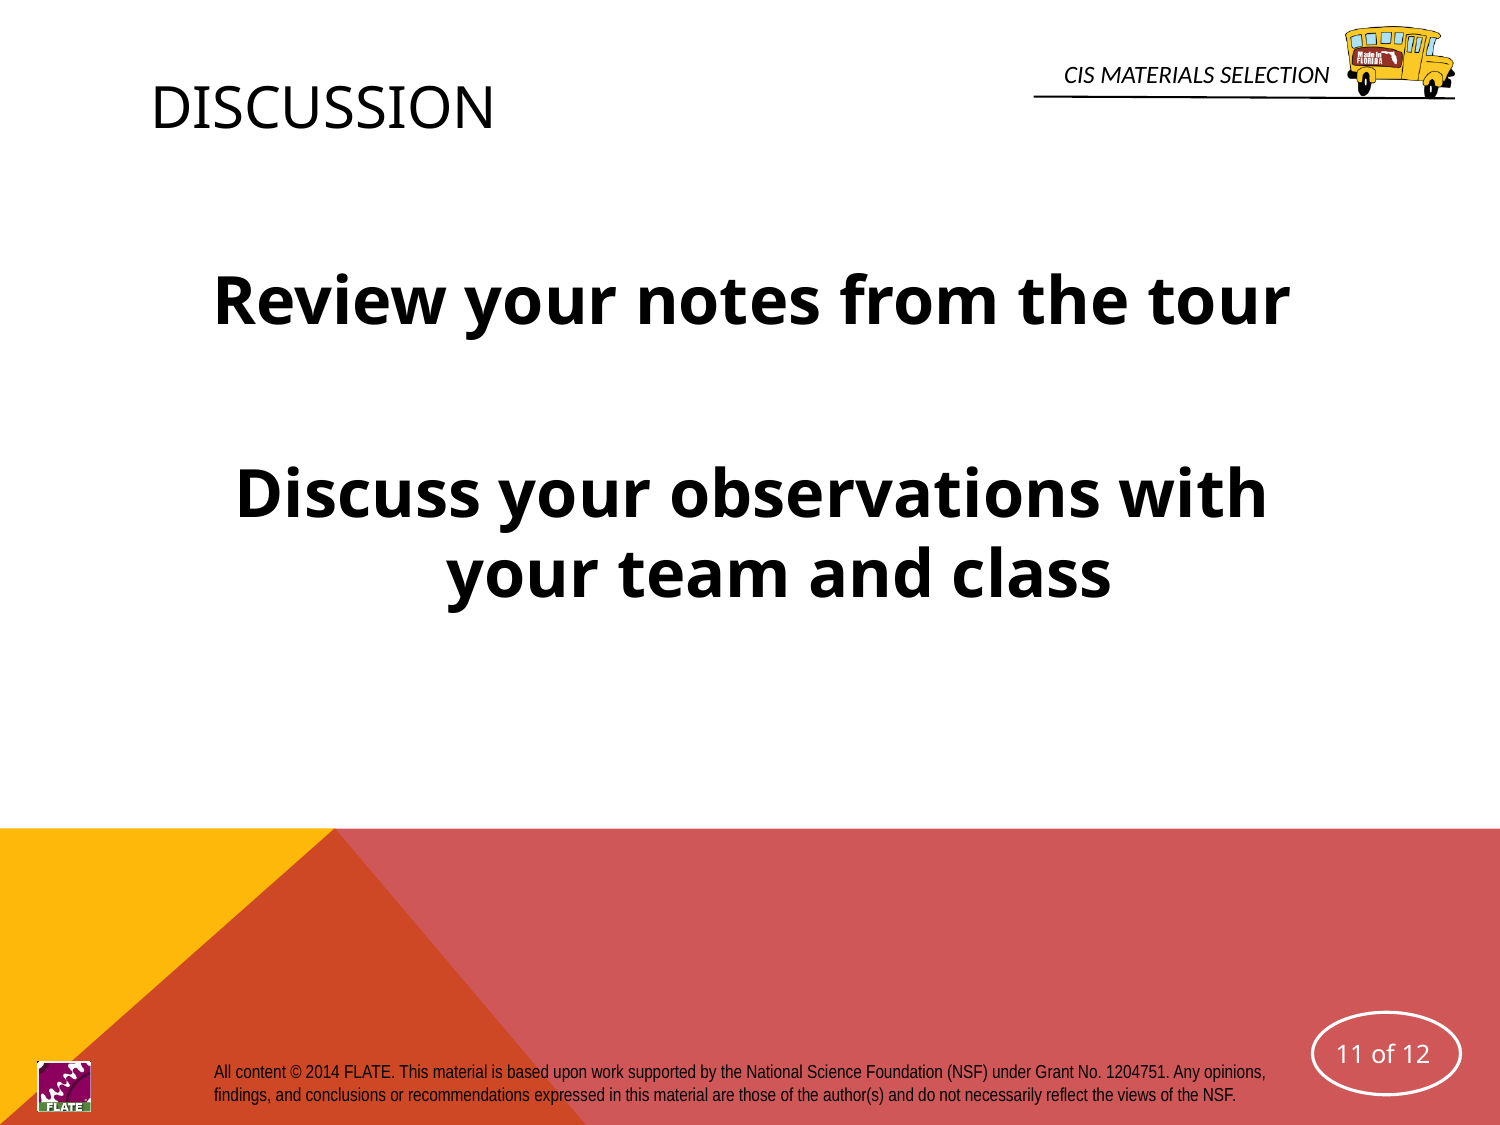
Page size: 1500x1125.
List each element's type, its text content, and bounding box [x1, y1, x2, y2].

slide_number 11 of 12 [1310, 1010, 1463, 1097]
list Review your notes from the tour Discuss your observations with your team and class [135, 249, 1369, 768]
title Discussion [135, 60, 1369, 150]
picture [37, 1061, 91, 1112]
picture [1345, 26, 1455, 97]
